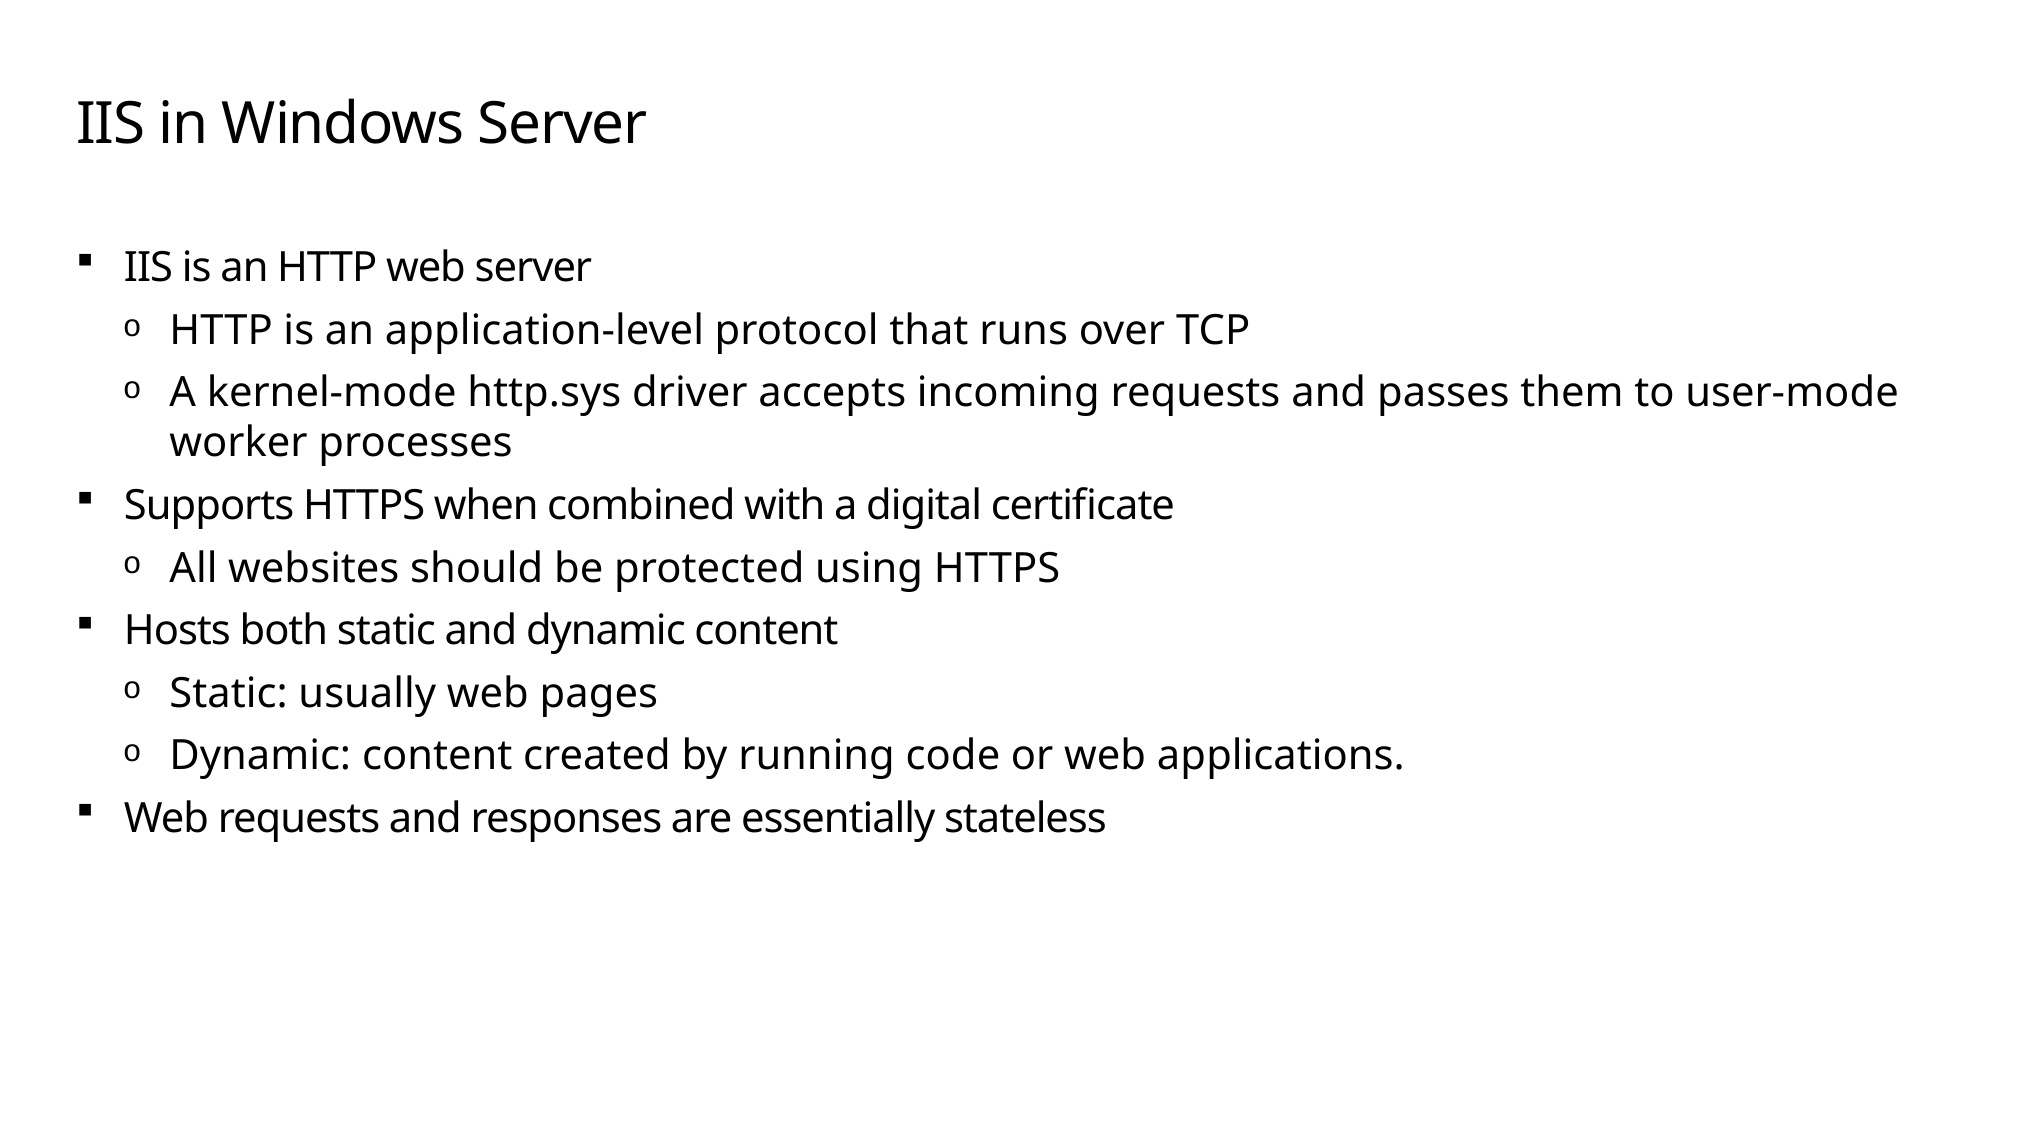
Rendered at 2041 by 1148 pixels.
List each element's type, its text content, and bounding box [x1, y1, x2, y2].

title IIS in Windows Server [76, 93, 1968, 161]
list IIS is an HTTP web server HTTP is an application-level protocol that runs over TCP A kernel-mode http.sys driver accepts incoming requests and passes them to user-mode worker processes Supports HTTPS when combined with a digital certificate All websites should be protected using HTTPS Hosts both static and dynamic content Static: usually web pages Dynamic: content created by running code or web applications. Web requests and responses are essentially stateless [76, 240, 1970, 1074]
